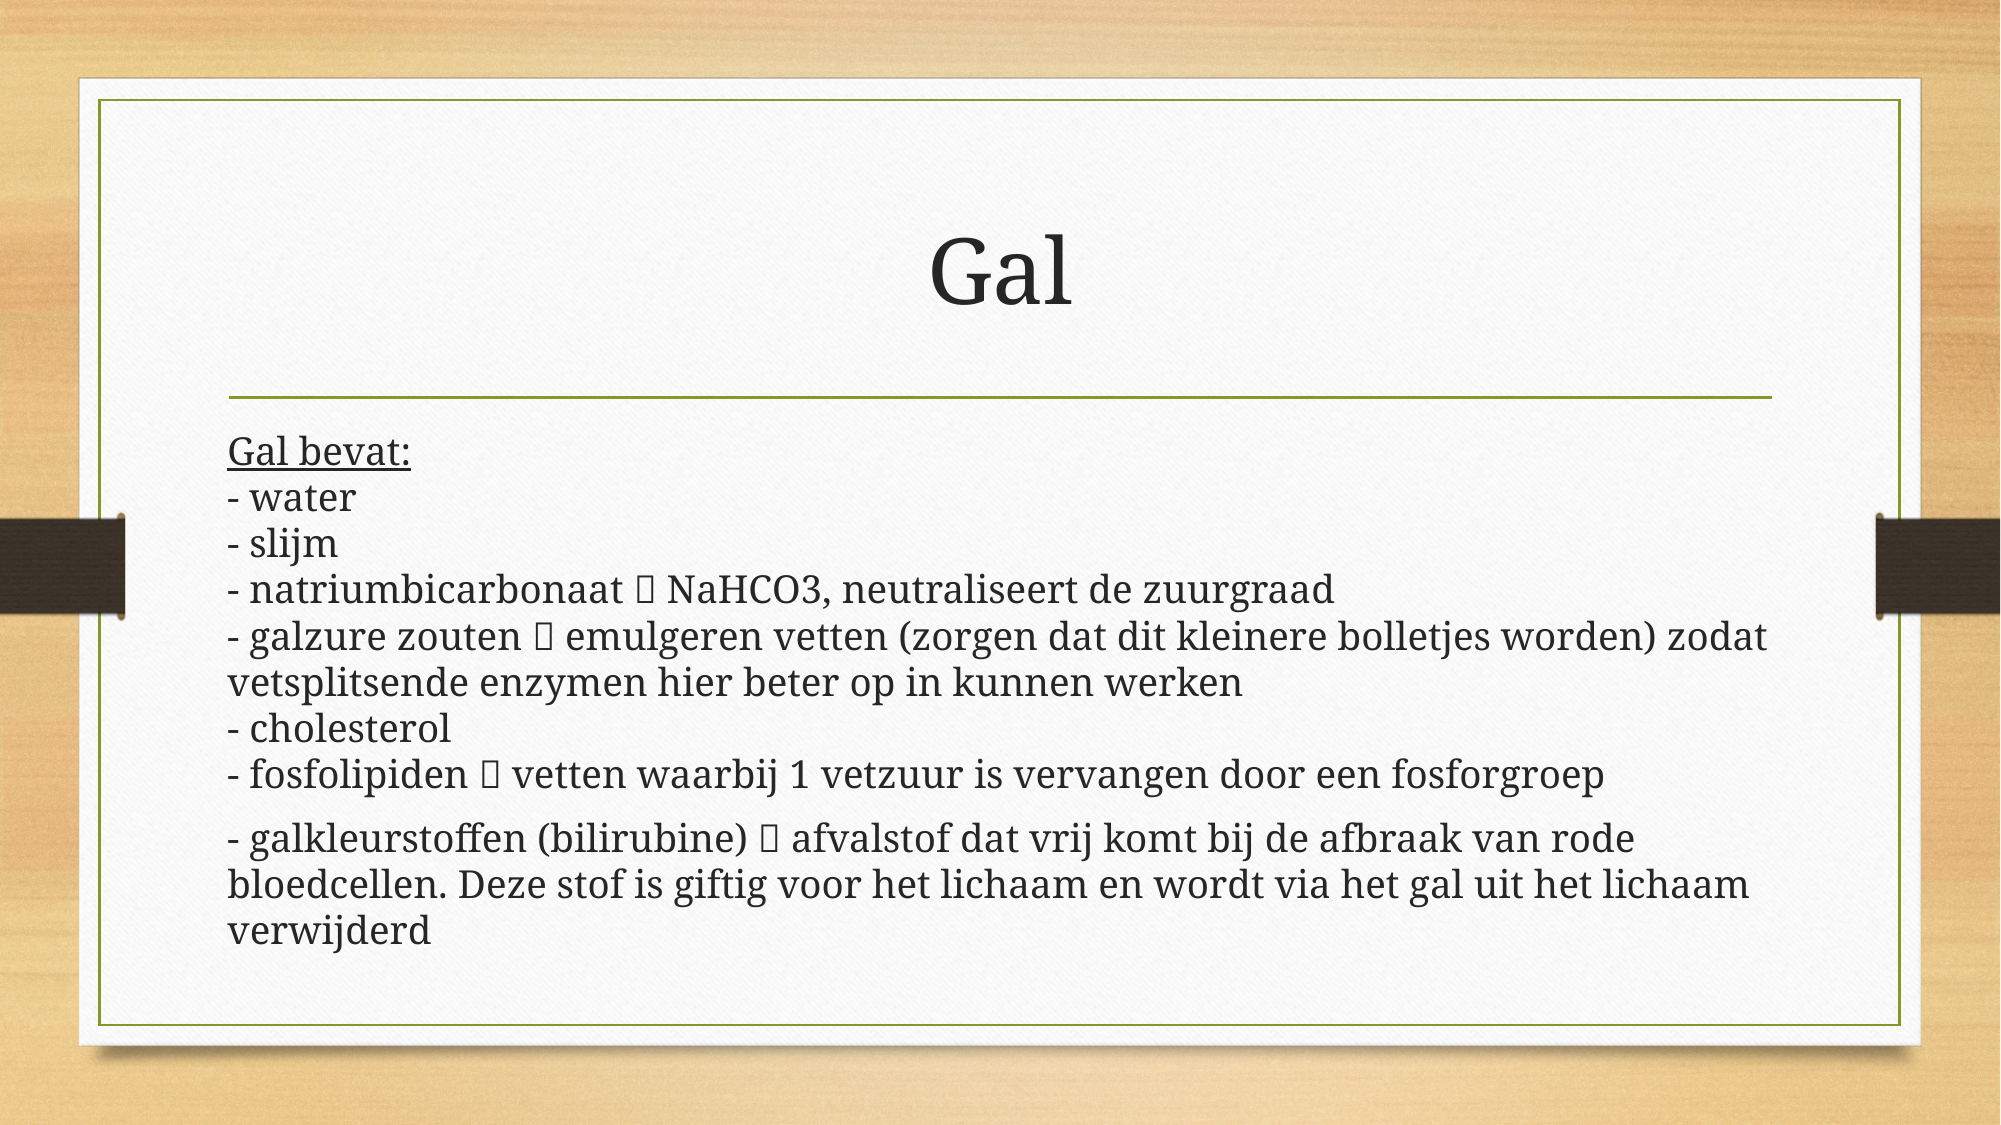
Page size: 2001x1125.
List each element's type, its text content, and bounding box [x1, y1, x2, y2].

title Gal [212, 161, 1788, 375]
list Gal bevat: - water - slijm - natriumbicarbonaat  NaHCO3, neutraliseert de zuurgraad - galzure zouten  emulgeren vetten (zorgen dat dit kleinere bolletjes worden) zodat vetsplitsende enzymen hier beter op in kunnen werken - cholesterol - fosfolipiden  vetten waarbij 1 vetzuur is vervangen door een fosforgroep - galkleurstoffen (bilirubine)  afvalstof dat vrij komt bij de afbraak van rode bloedcellen. Deze stof is giftig voor het lichaam en wordt via het gal uit het lichaam verwijderd [212, 419, 1788, 964]
picture [0, 0, 2001, 1125]
